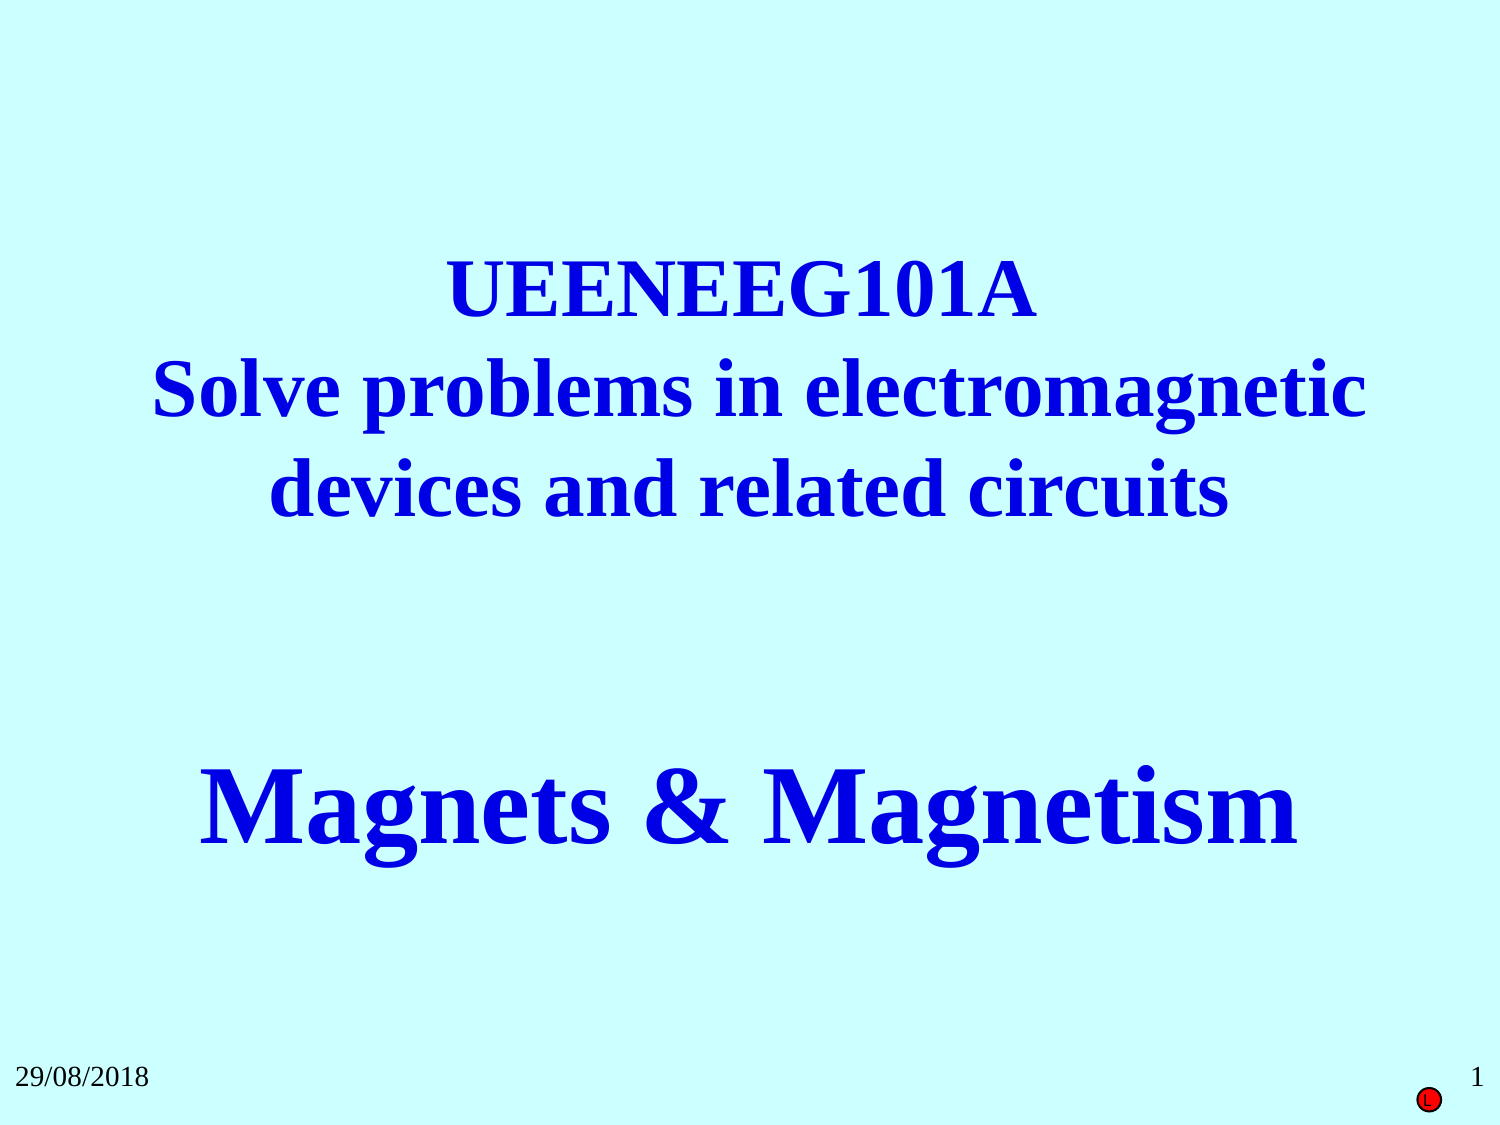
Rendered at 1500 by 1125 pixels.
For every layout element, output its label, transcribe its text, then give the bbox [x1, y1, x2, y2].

text_box UEENEEG101A Solve problems in electromagnetic devices and related circuits Magnets & Magnetism [110, 223, 1390, 875]
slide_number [0, 1050, 313, 1125]
slide_number 1 [1187, 1050, 1500, 1125]
text_box L [1417, 1088, 1442, 1112]
